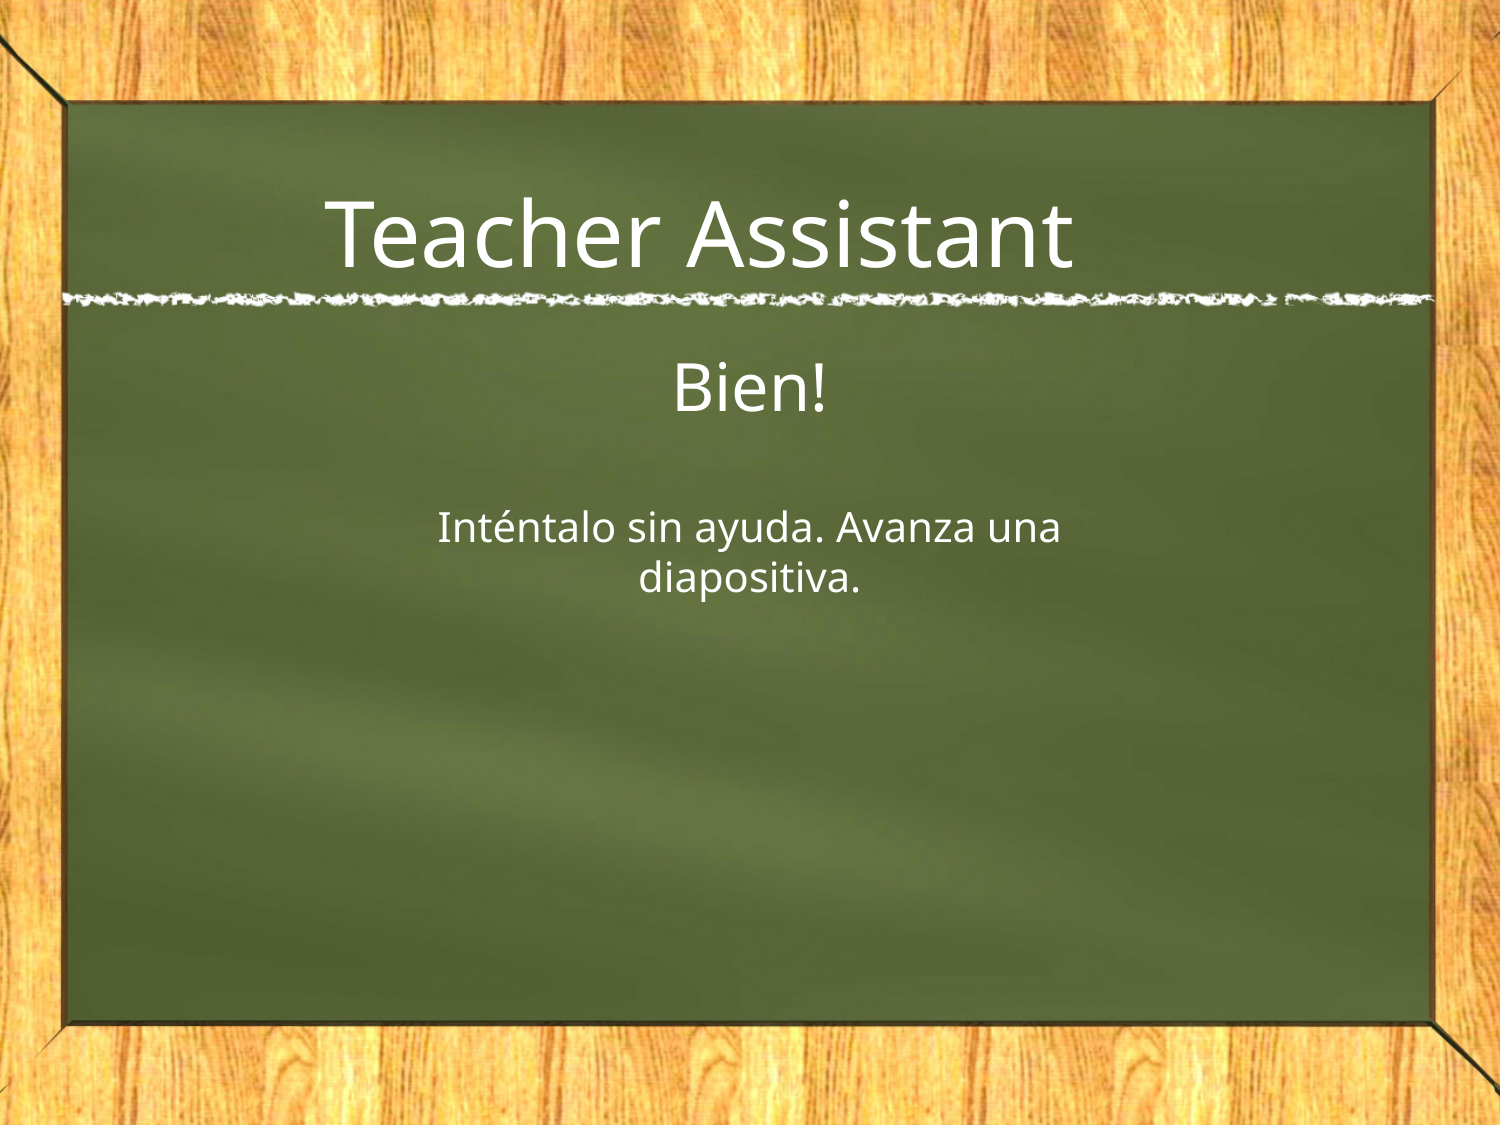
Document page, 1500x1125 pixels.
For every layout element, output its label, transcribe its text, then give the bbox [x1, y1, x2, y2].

picture [0, 0, 1500, 1125]
text_box Inténtalo sin ayuda. Avanza una diapositiva. [324, 493, 1176, 609]
title Teacher Assistant [112, 137, 1288, 326]
list Bien! [112, 337, 1388, 457]
